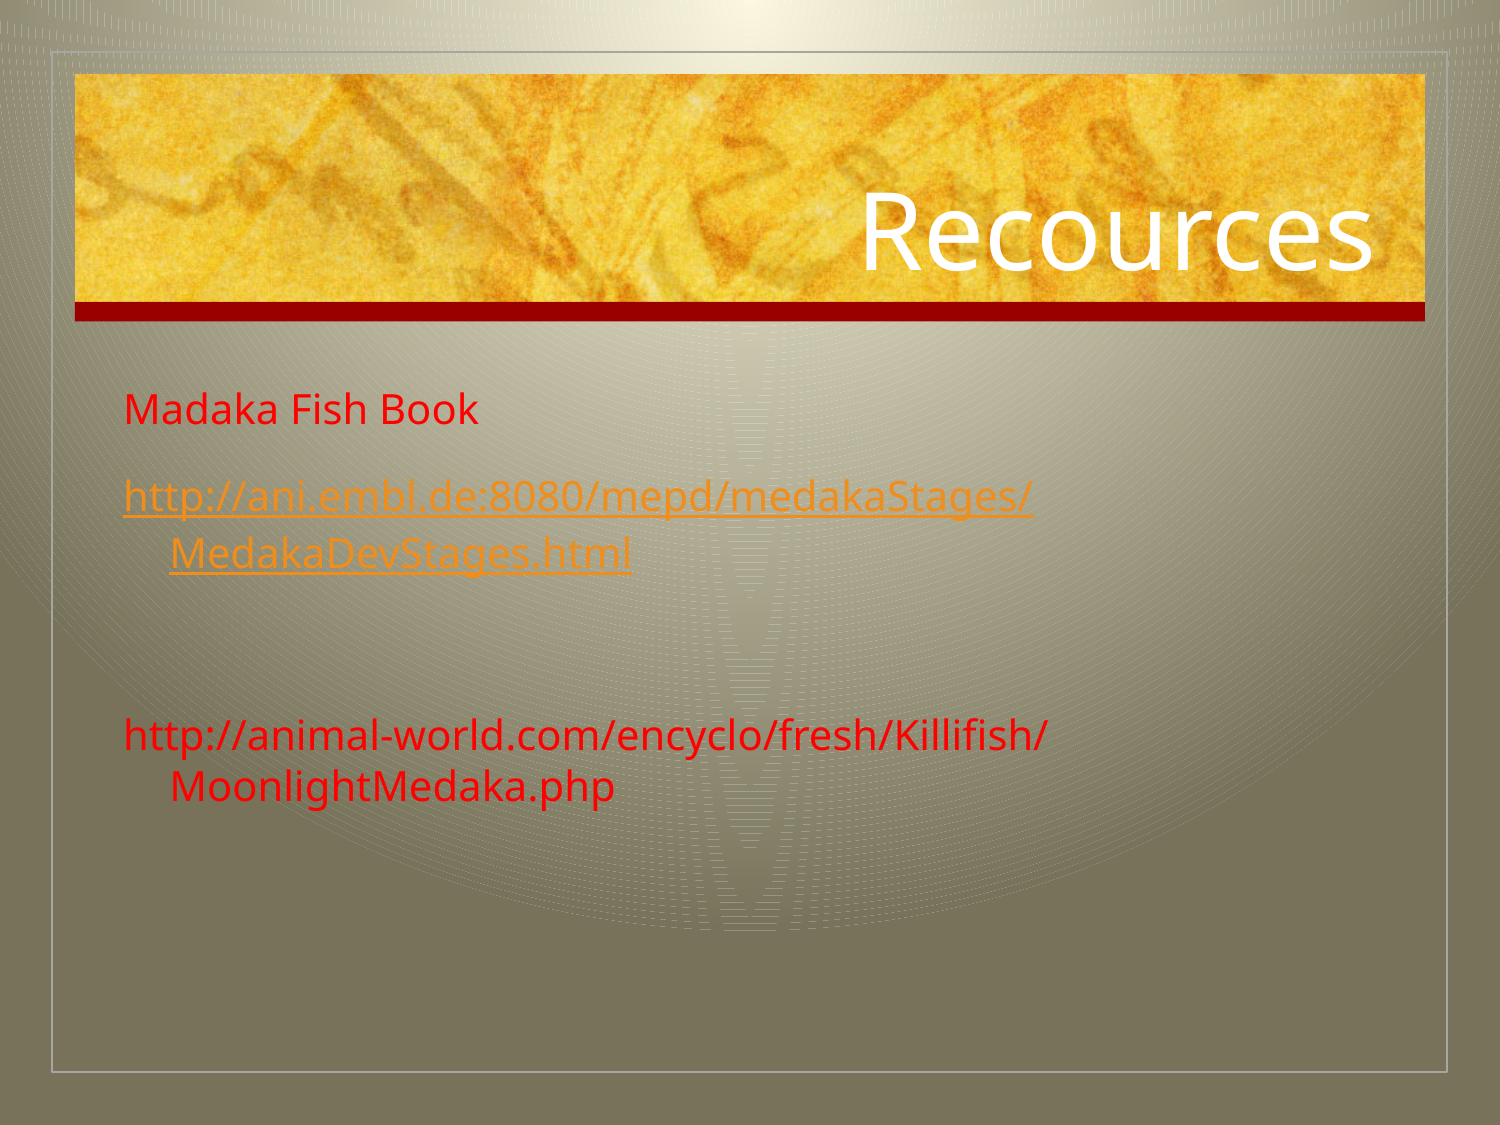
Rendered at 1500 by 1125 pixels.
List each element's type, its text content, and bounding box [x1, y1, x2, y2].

title Recources [108, 74, 1392, 292]
picture [75, 74, 1425, 301]
list Madaka Fish Book http://ani.embl.de:8080/mepd/medakaStages/MedakaDevStages.html http://animal-world.com/encyclo/fresh/Killifish/MoonlightMedaka.php [108, 375, 1392, 1005]
